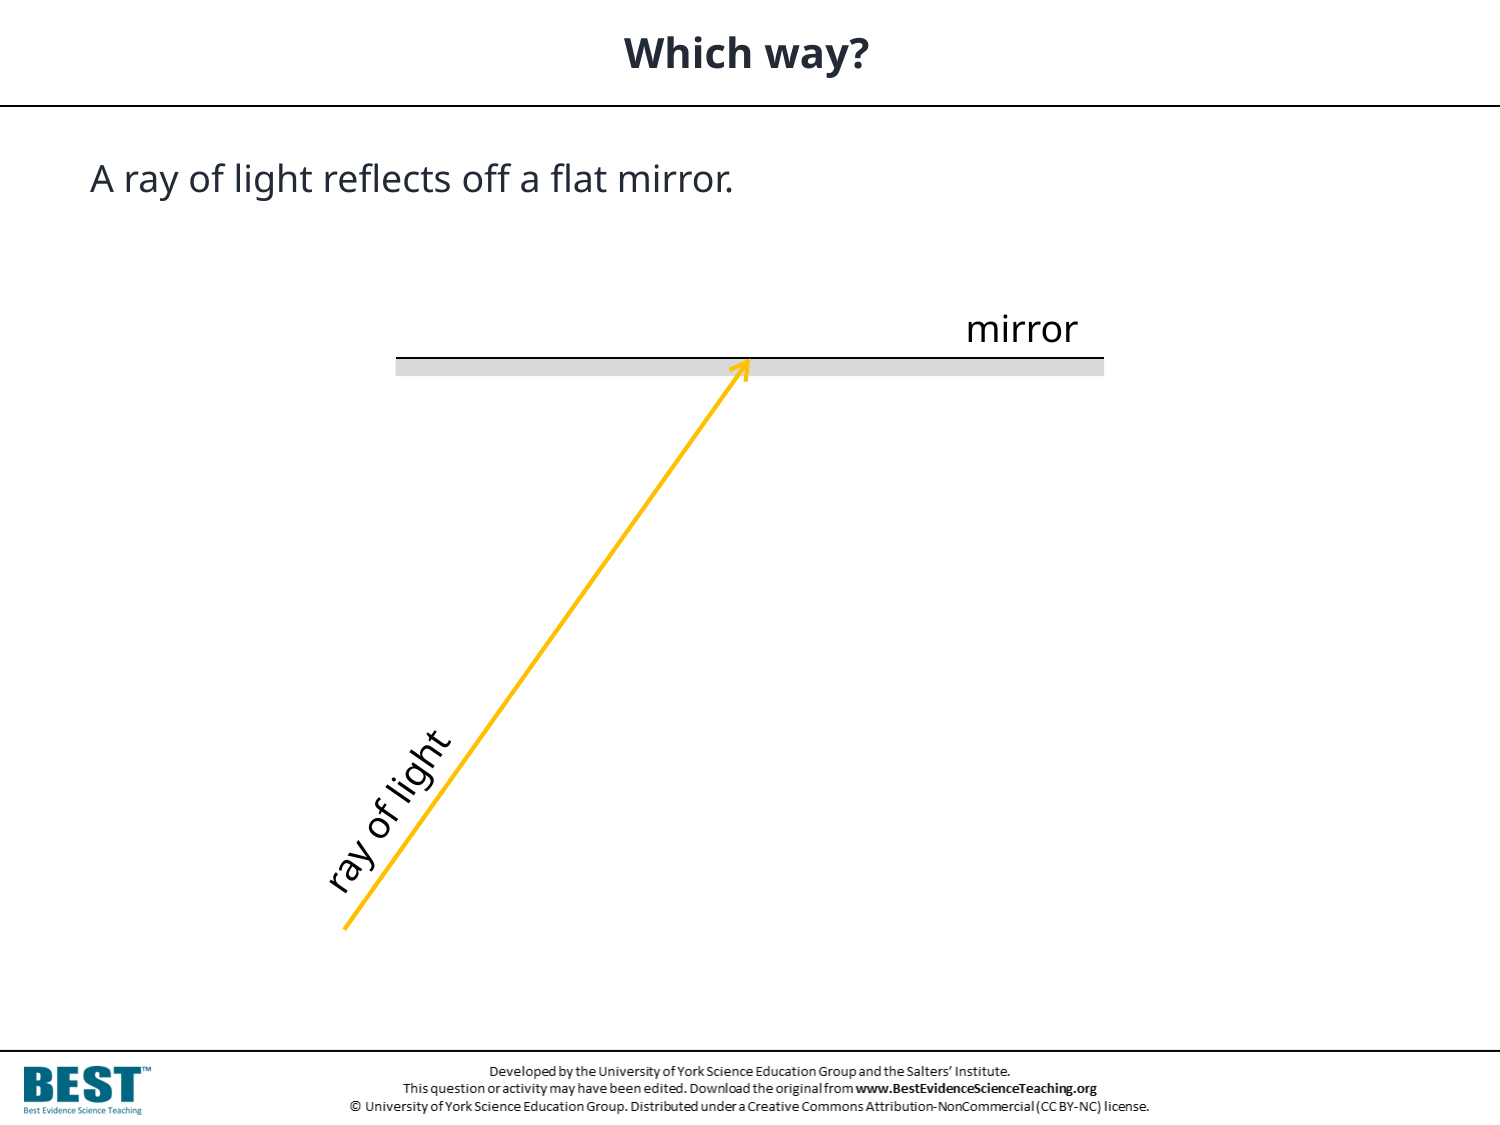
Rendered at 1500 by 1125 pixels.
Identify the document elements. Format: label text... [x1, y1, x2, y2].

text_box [344, 297, 1203, 930]
text_box Which way? [23, 4, 1471, 99]
picture [0, 105, 1500, 1125]
